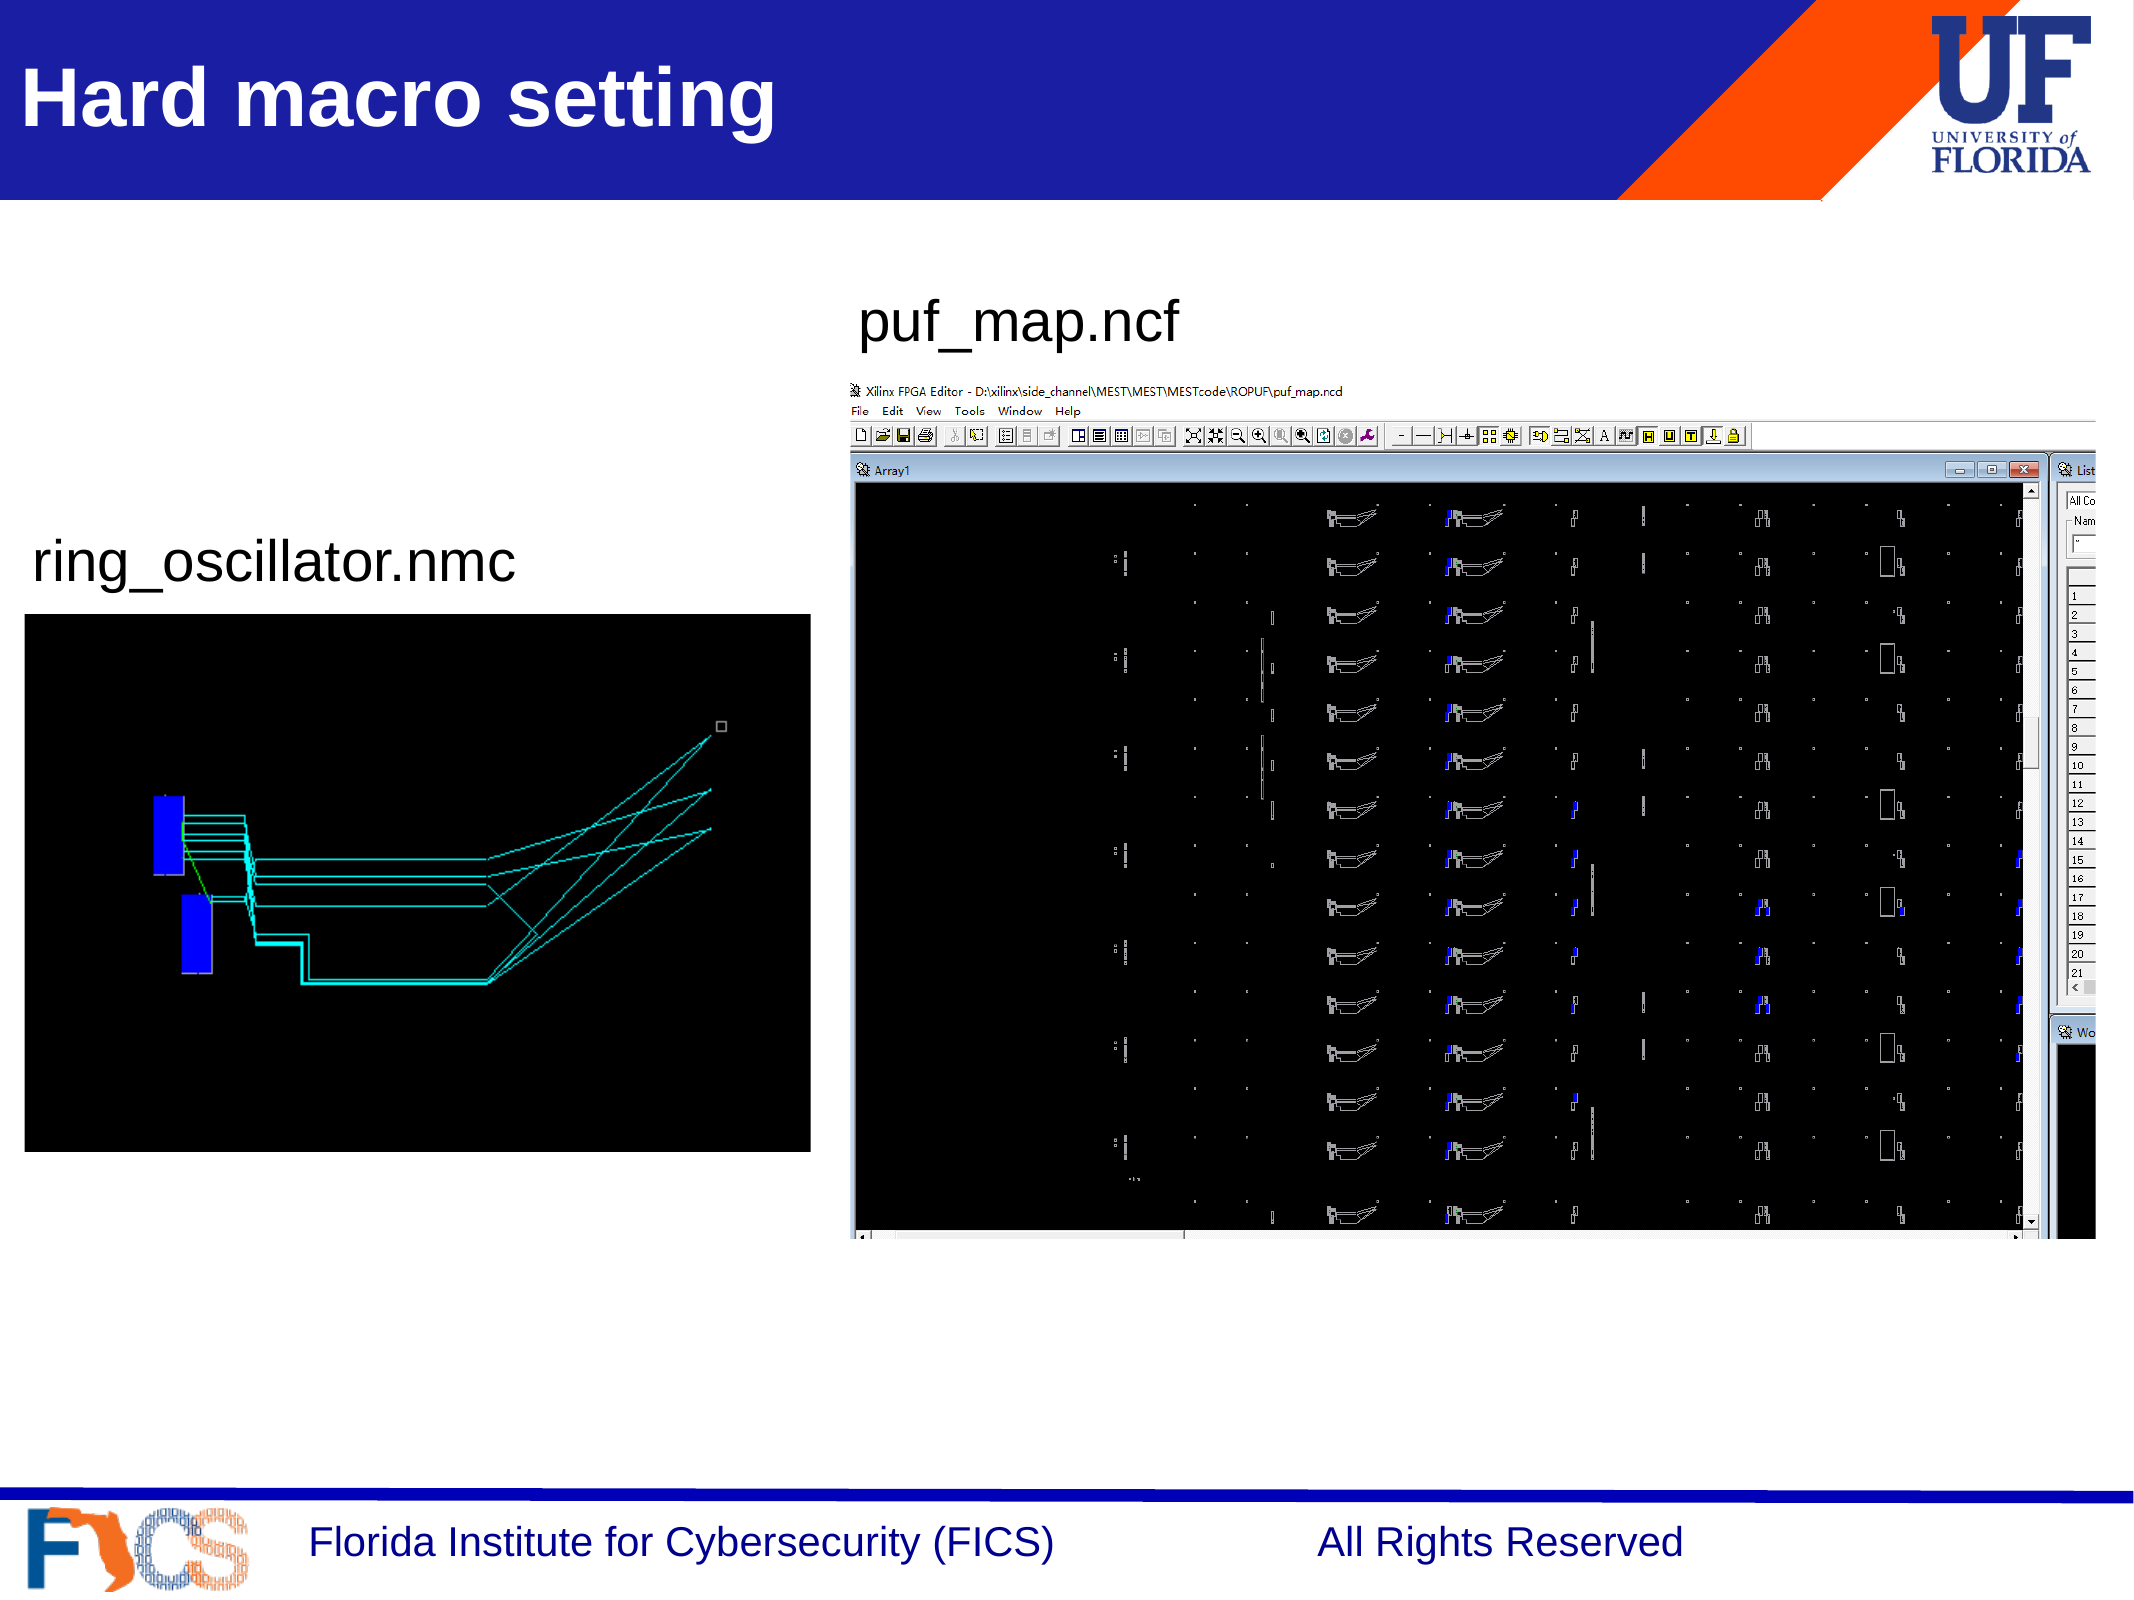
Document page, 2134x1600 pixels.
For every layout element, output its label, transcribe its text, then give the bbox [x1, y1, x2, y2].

picture [1932, 16, 2091, 173]
title Hard macro setting [0, 0, 1916, 195]
picture [850, 361, 2096, 1239]
picture [24, 614, 811, 1153]
text_box ring_oscillator.nmc [24, 515, 845, 602]
text_box puf_map.ncf [850, 274, 2134, 362]
